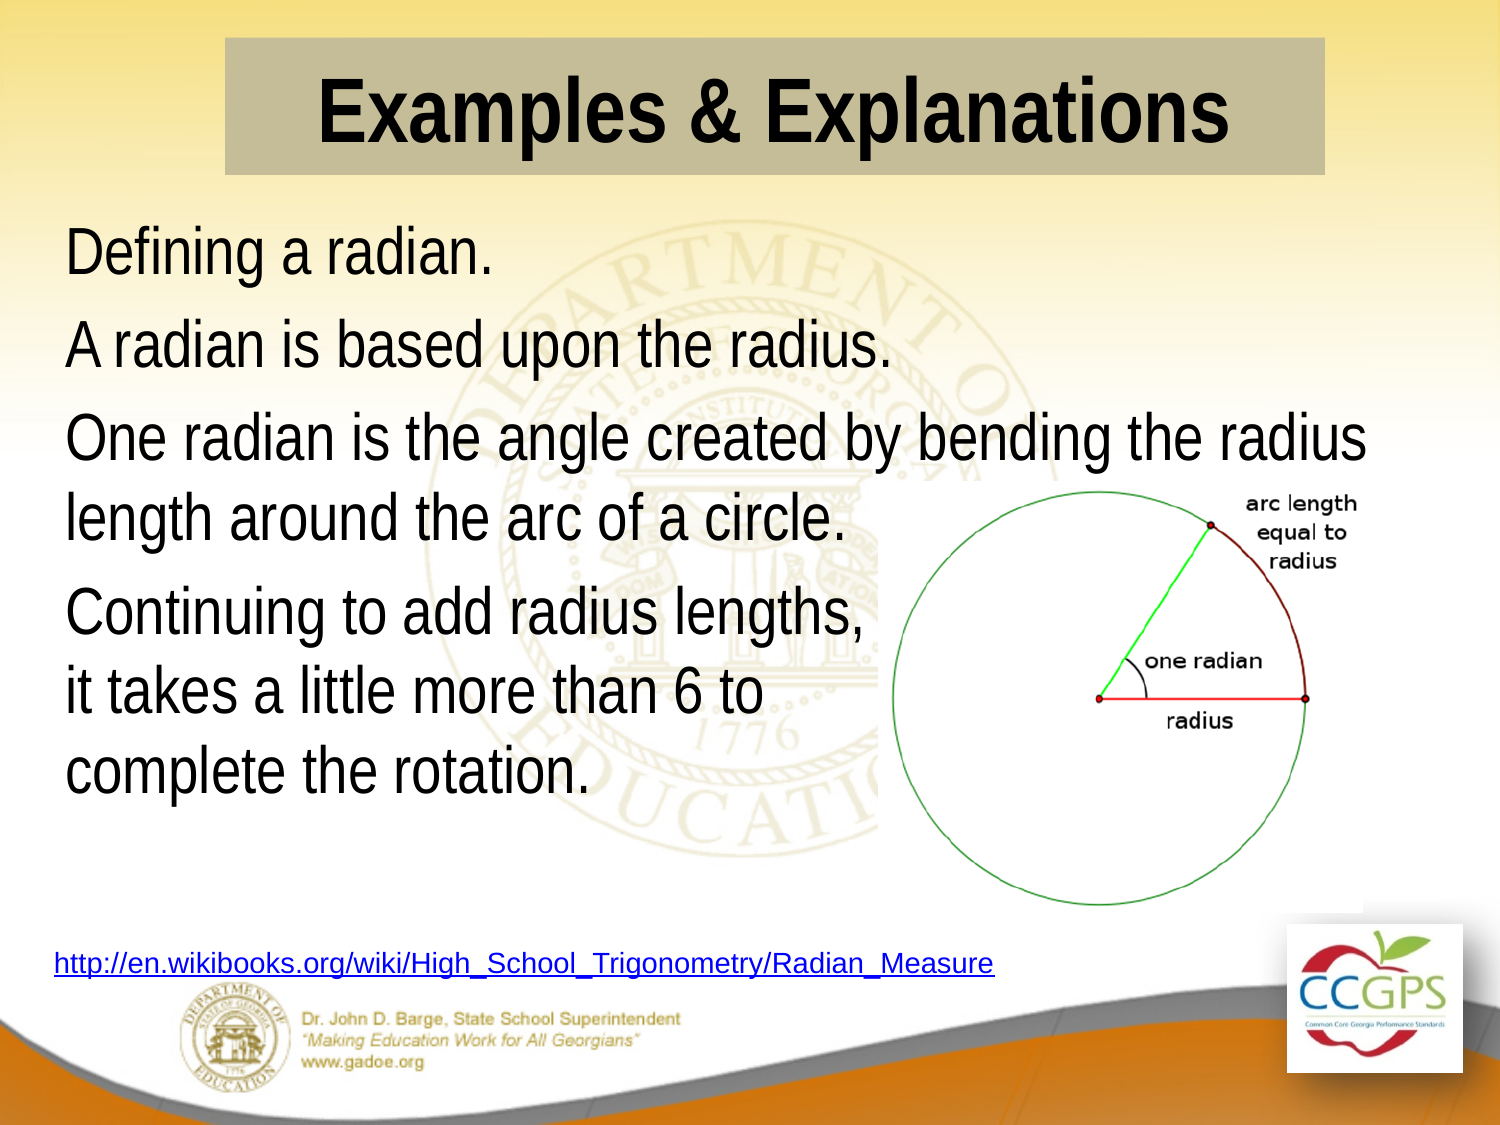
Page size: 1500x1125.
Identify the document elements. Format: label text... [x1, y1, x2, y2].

subtitle Defining a radian. A radian is based upon the radius. One radian is the angle created by bending the radius length around the arc of a circle. Continuing to add radius lengths, it takes a little more than 6 to complete the rotation. [49, 199, 1426, 926]
title Examples & Explanations [224, 37, 1326, 176]
text_box http://en.wikibooks.org/wiki/High_School_Trigonometry/Radian_Measure [39, 936, 1011, 987]
picture [0, 0, 1500, 1125]
